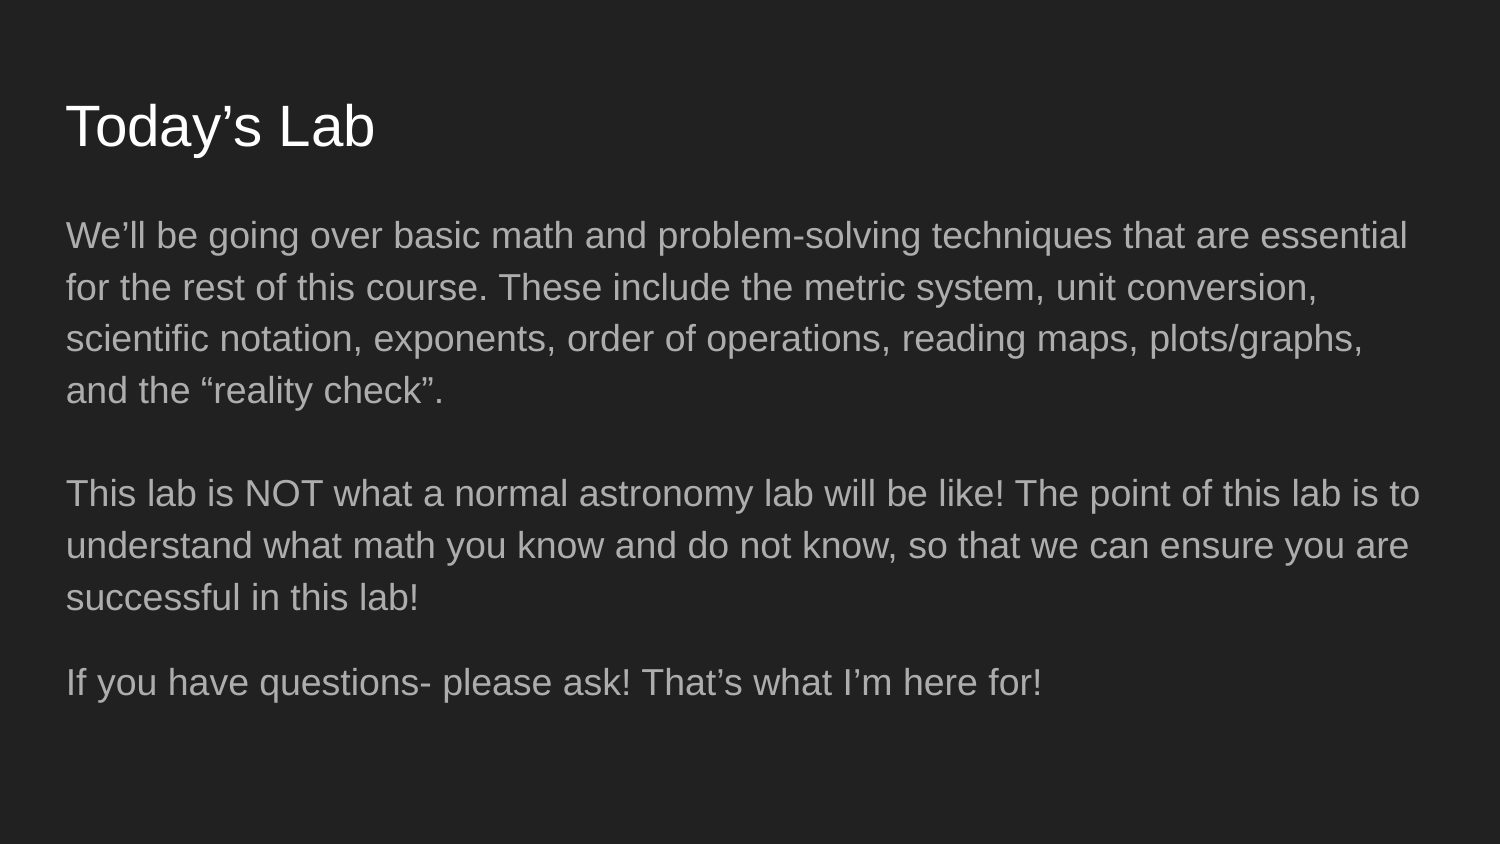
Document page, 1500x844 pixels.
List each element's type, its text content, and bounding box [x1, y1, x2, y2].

text_box Today’s Lab [51, 72, 1449, 167]
text_box We’ll be going over basic math and problem-solving techniques that are essential for the rest of this course. These include the metric system, unit conversion, scientific notation, exponents, order of operations, reading maps, plots/graphs, and the “reality check”. This lab is NOT what a normal astronomy lab will be like! The point of this lab is to understand what math you know and do not know, so that we can ensure you are successful in this lab! If you have questions- please ask! That’s what I’m here for! [51, 189, 1449, 750]
